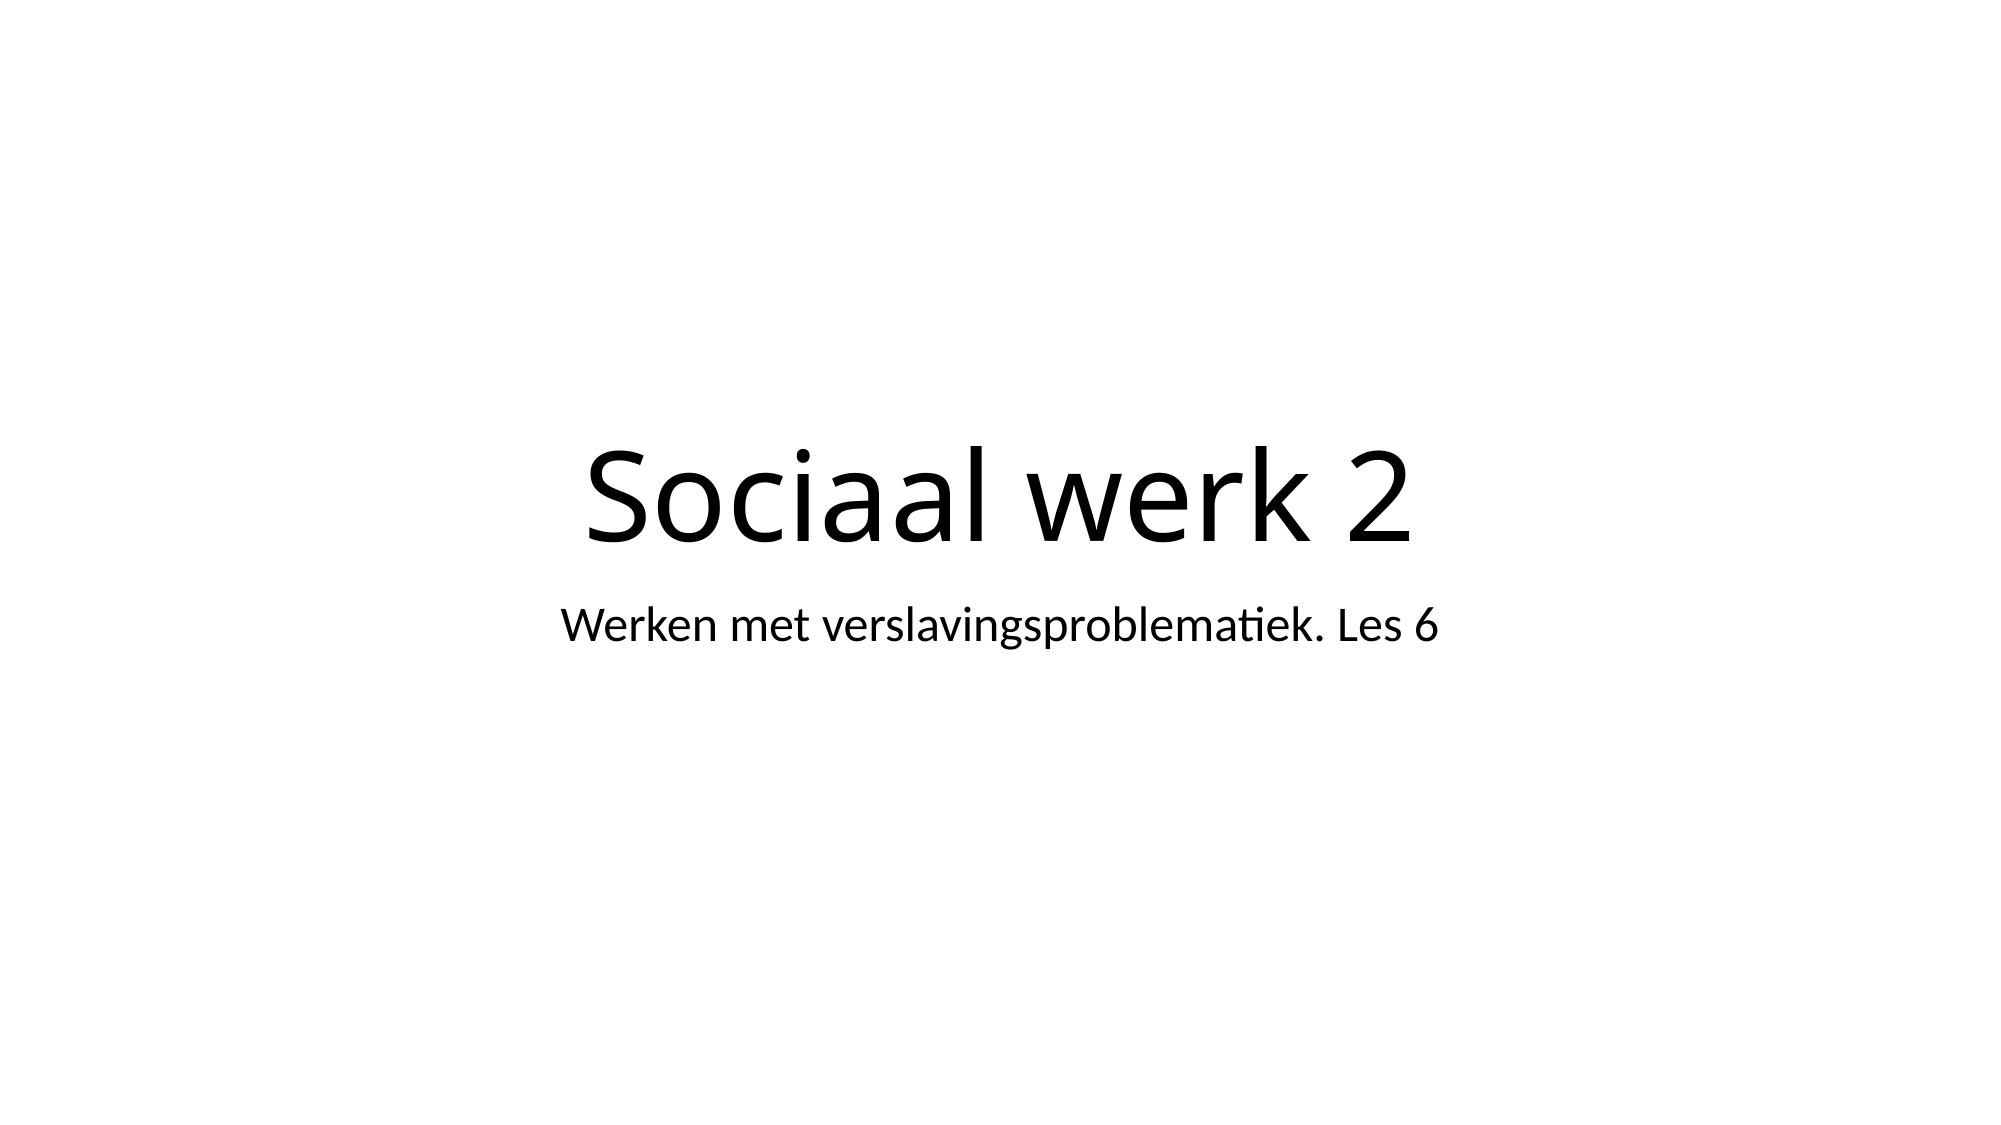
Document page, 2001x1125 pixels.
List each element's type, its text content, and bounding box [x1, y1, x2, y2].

subtitle Werken met verslavingsproblematiek. Les 6 [249, 590, 1750, 863]
title Sociaal werk 2 [249, 184, 1750, 576]
